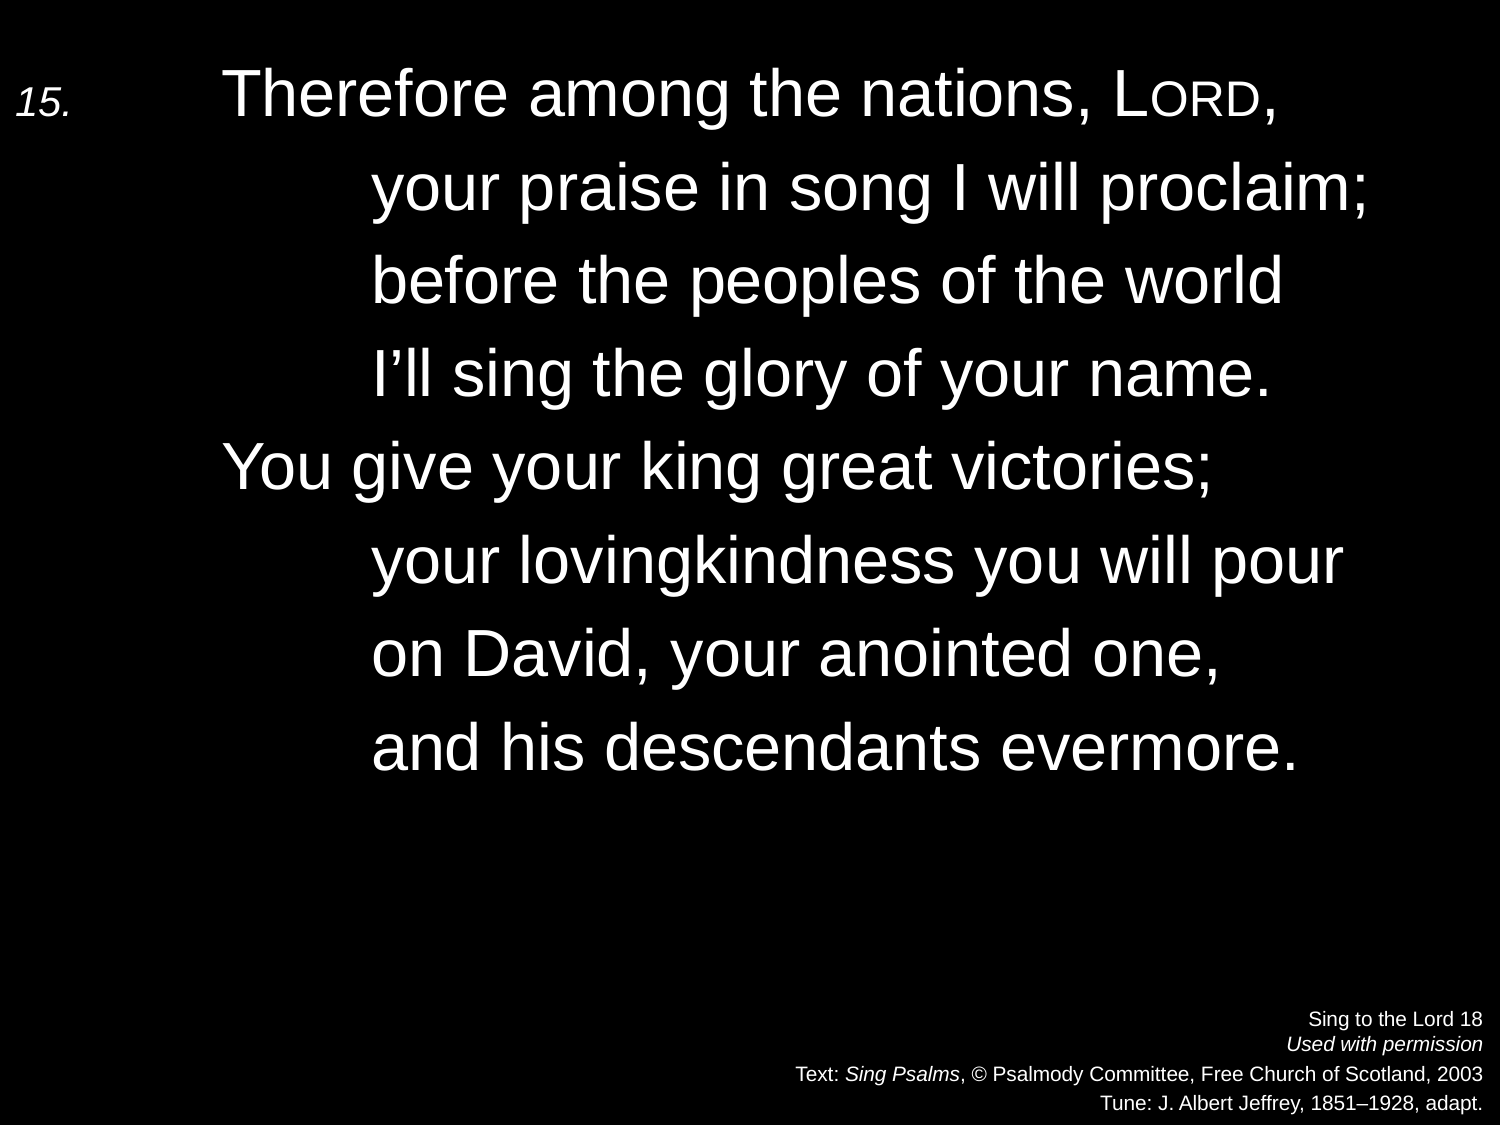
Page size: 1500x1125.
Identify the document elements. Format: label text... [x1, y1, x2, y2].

list 15. Therefore among the nations, Lord, your praise in song I will proclaim; before the peoples of the world I’ll sing the glory of your name. You give your king great victories; your lovingkindness you will pour on David, your anointed one, and his descendants evermore. [0, 42, 1500, 1047]
text_box Sing to the Lord 18 Used with permission Text: Sing Psalms, © Psalmody Committee, Free Church of Scotland, 2003 Tune: J. Albert Jeffrey, 1851–1928, adapt. [0, 998, 1498, 1122]
